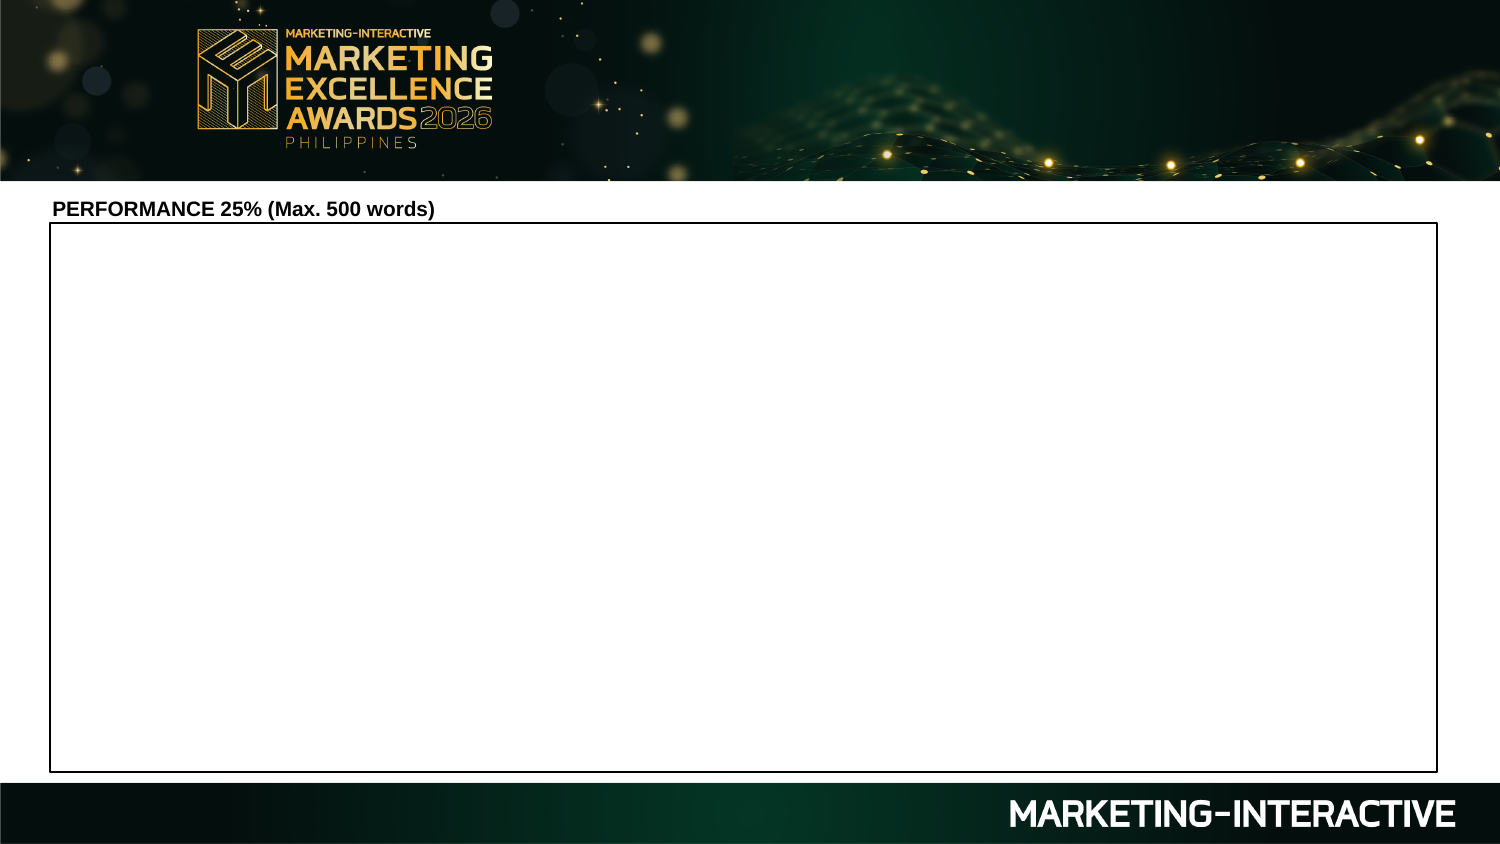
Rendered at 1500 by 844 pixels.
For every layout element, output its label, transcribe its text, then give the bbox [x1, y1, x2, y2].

text_box PERFORMANCE 25% (Max. 500 words) [37, 184, 1450, 228]
picture [0, 0, 1500, 844]
text_box [48, 221, 1440, 774]
